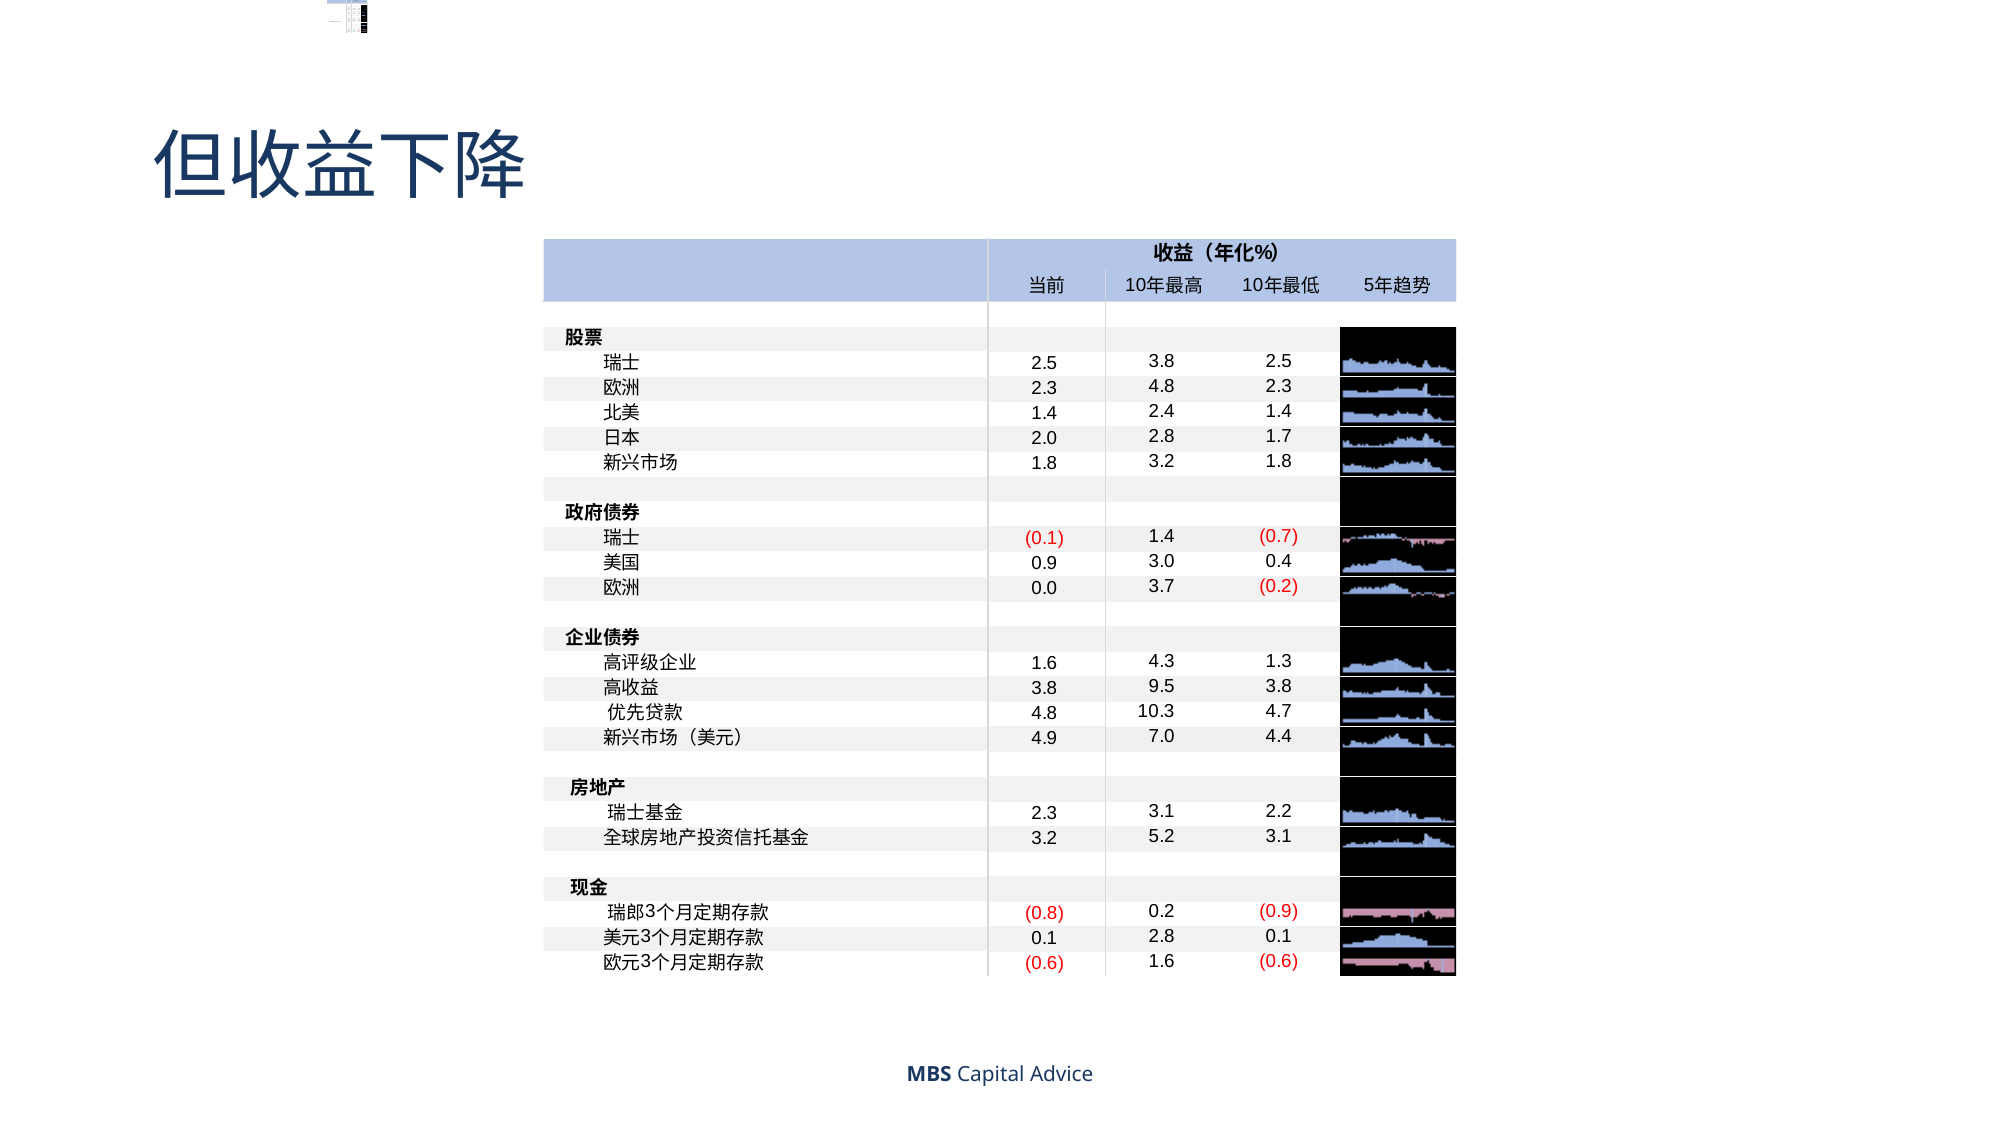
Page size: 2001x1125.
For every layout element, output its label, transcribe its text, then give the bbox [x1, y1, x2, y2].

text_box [542, 238, 1458, 978]
picture [326, 0, 368, 33]
footer MBS Capital Advice [662, 1042, 1338, 1103]
title 但收益下降 [137, 59, 1863, 278]
